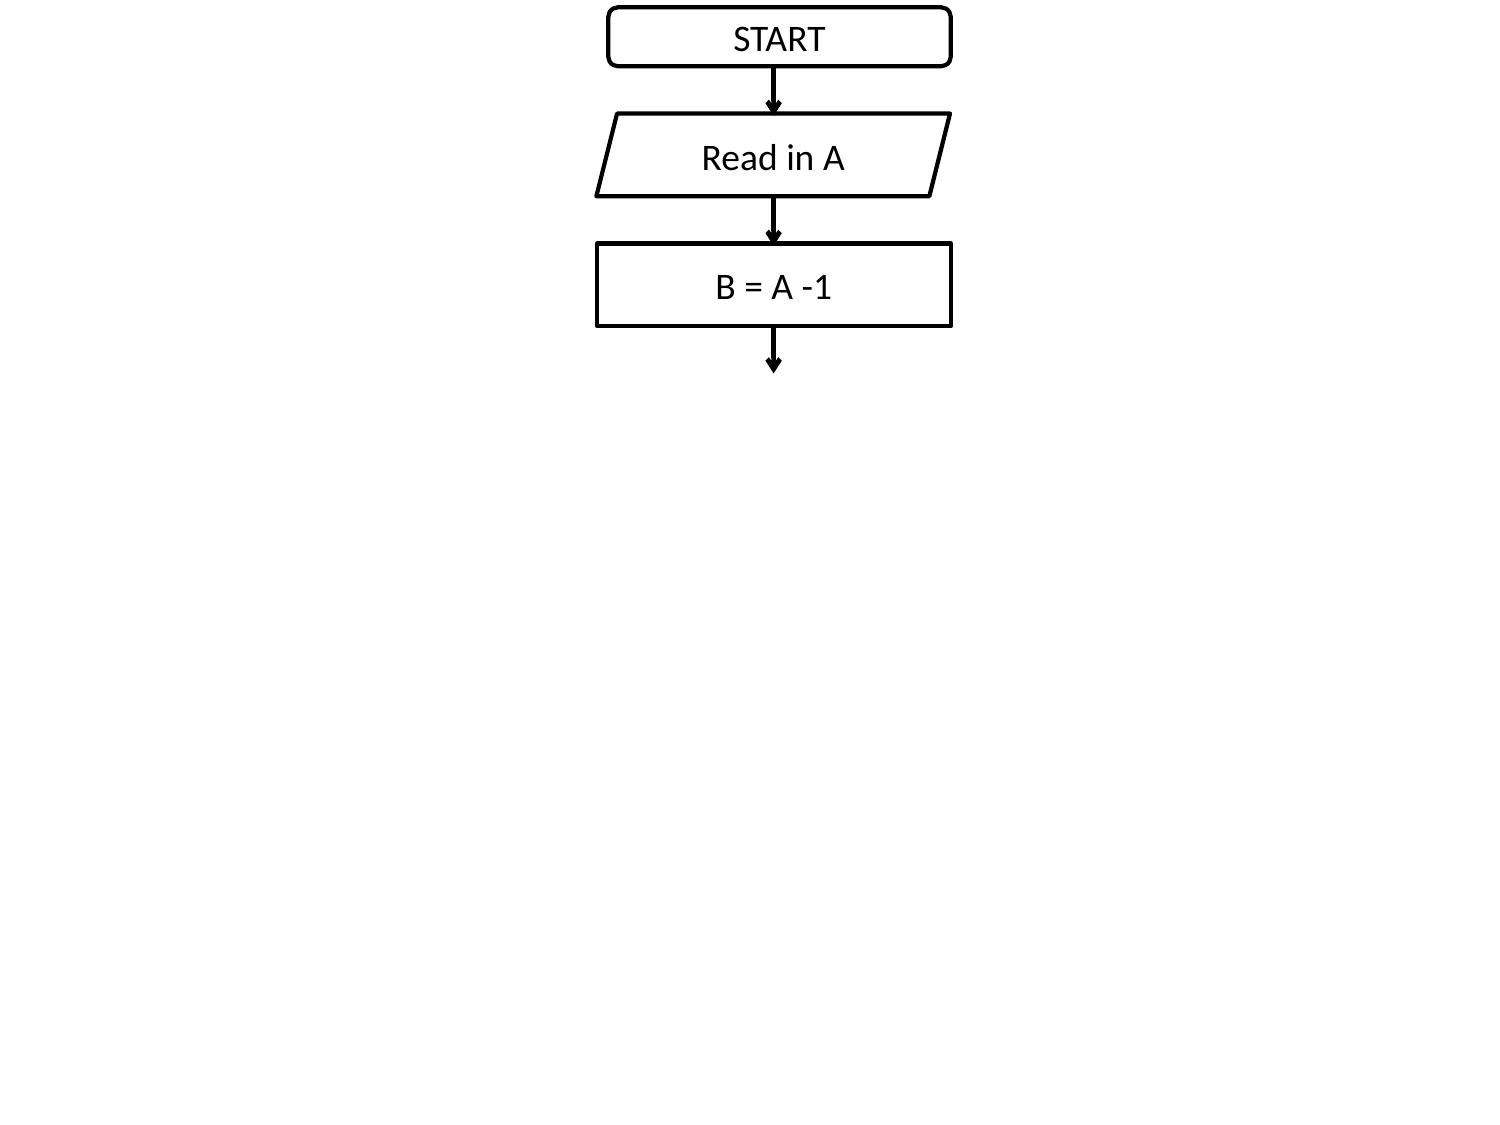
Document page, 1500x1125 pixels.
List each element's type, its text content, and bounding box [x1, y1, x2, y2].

text_box Read in A [594, 111, 953, 199]
text_box B = A -1 [595, 241, 953, 328]
text_box START [606, 5, 953, 69]
